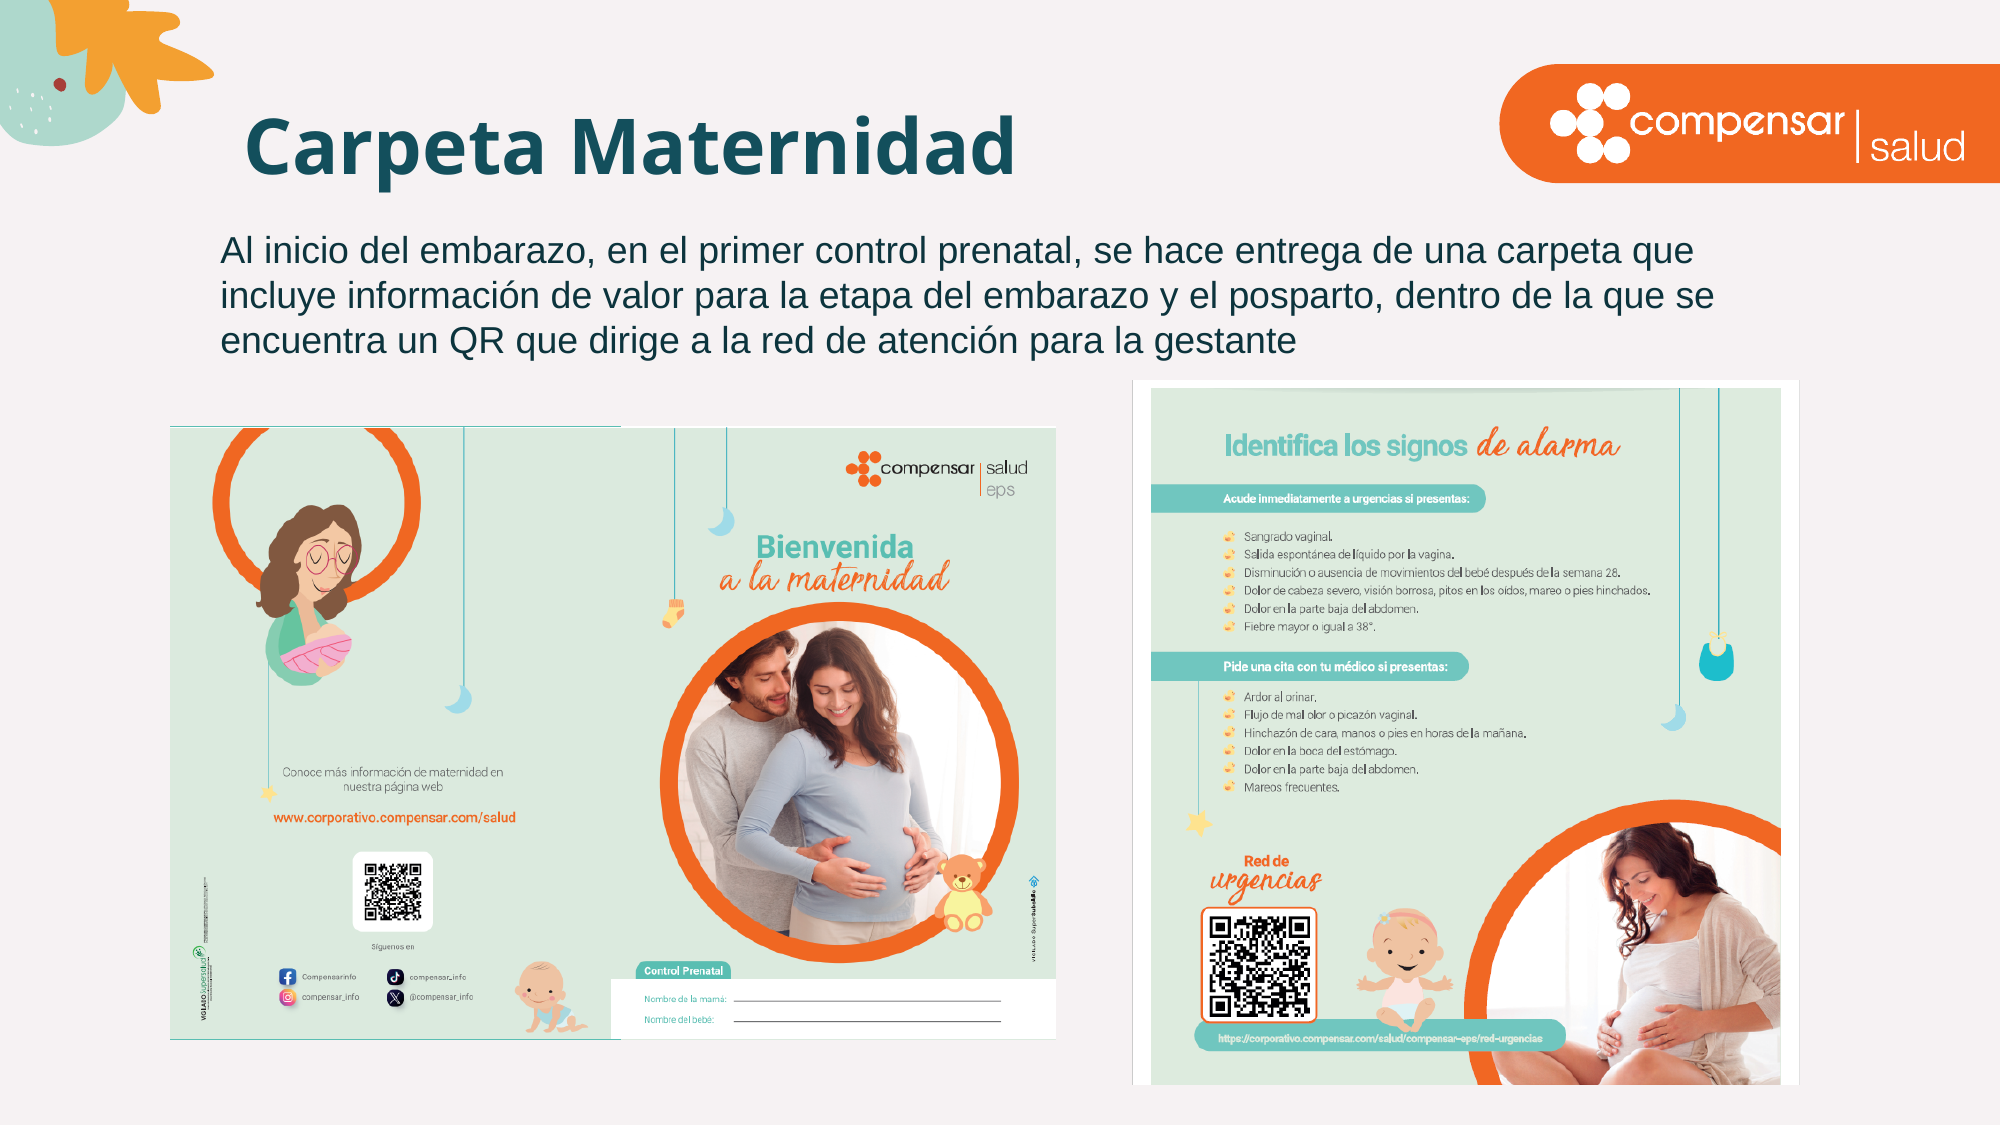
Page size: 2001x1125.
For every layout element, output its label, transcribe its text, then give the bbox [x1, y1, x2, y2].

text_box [0, 0, 136, 140]
picture [1131, 380, 1800, 1086]
picture [169, 426, 1057, 1040]
text_box Al inicio del embarazo, en el primer control prenatal, se hace entrega de una carpeta que incluye información de valor para la etapa del embarazo y el posparto, dentro de la que se encuentra un QR que dirige a la red de atención para la gestante [205, 218, 1800, 369]
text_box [45, 0, 205, 118]
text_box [1499, 56, 2000, 191]
text_box Carpeta Maternidad [228, 90, 1058, 198]
